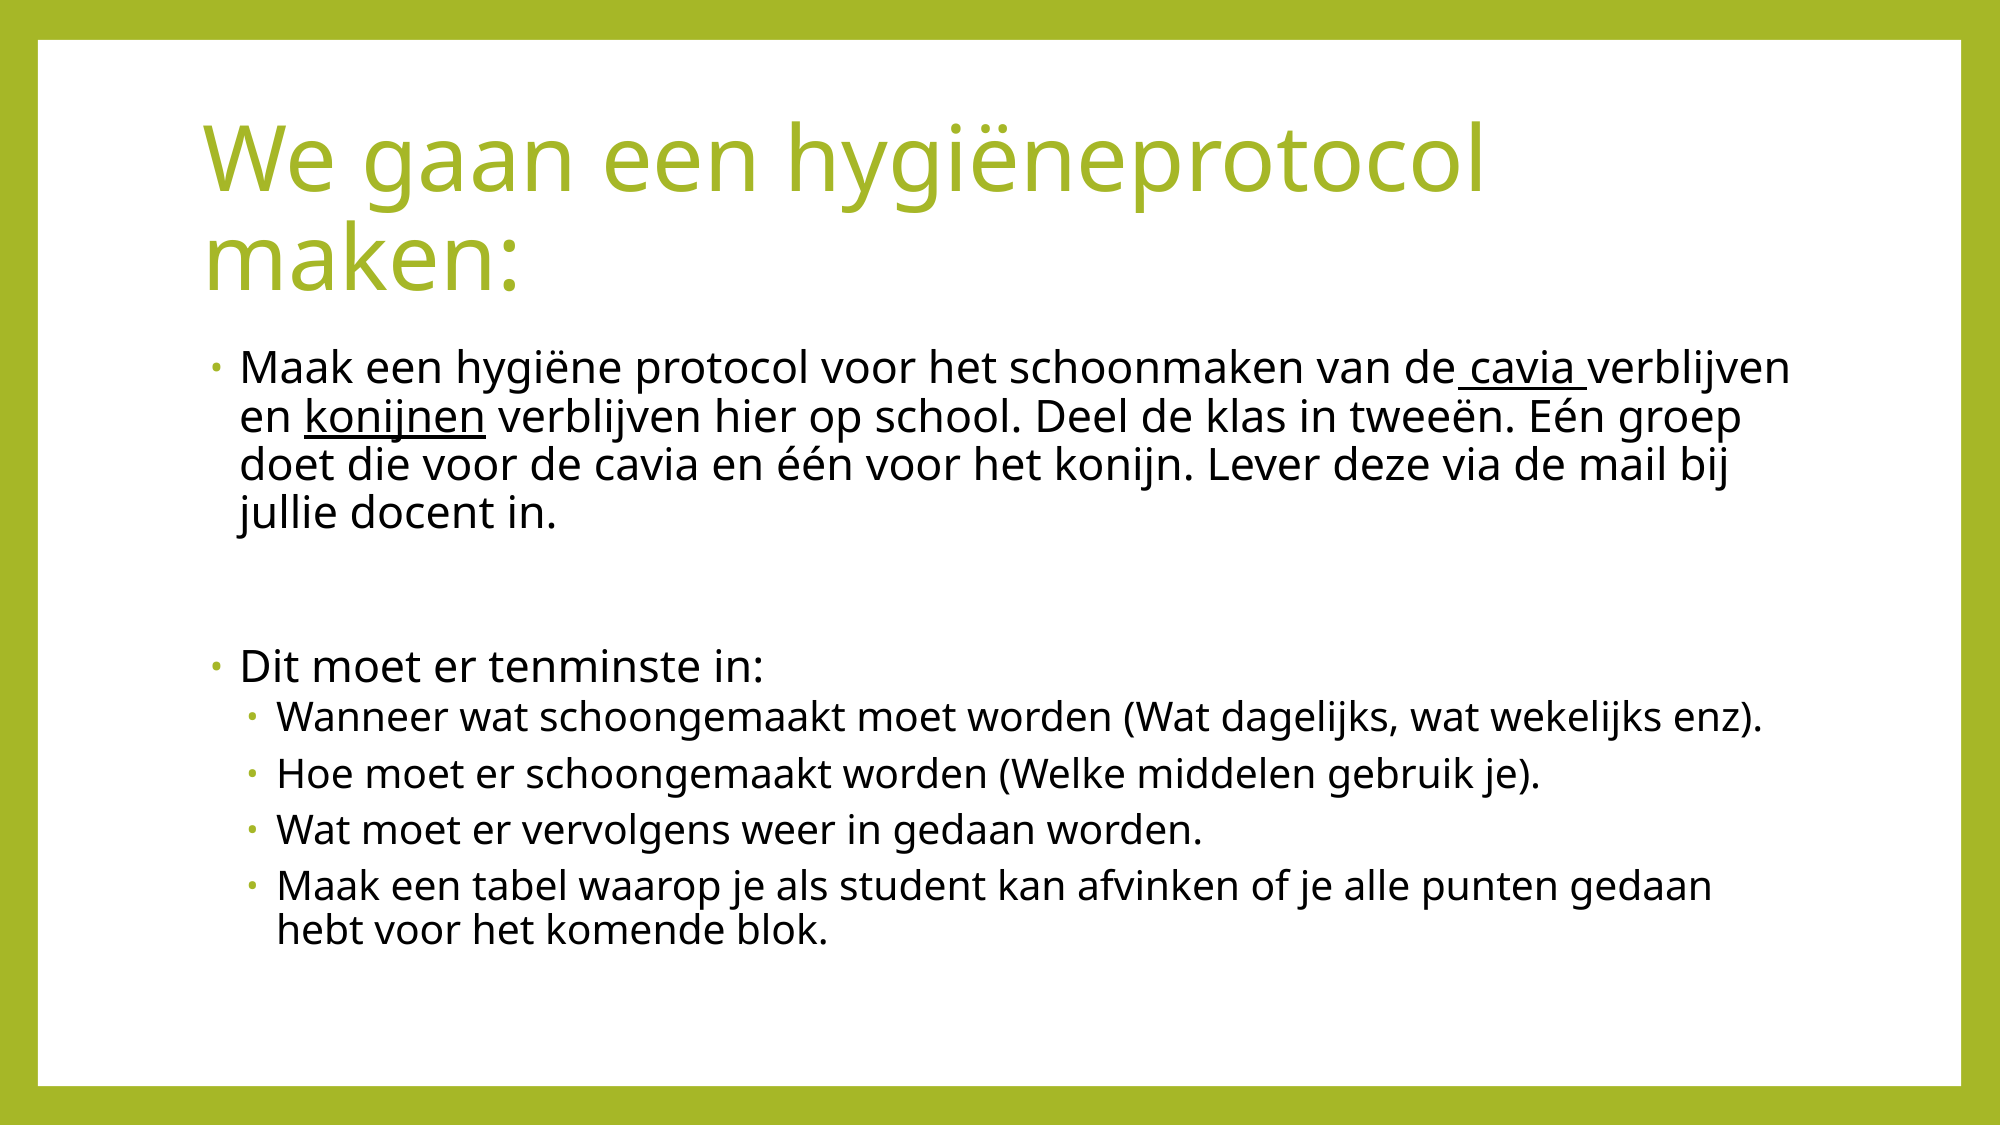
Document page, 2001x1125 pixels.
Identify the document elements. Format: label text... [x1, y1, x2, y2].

list Maak een hygiëne protocol voor het schoonmaken van de cavia verblijven en konijnen verblijven hier op school. Deel de klas in tweeën. Eén groep doet die voor de cavia en één voor het konijn. Lever deze via de mail bij jullie docent in. Dit moet er tenminste in: Wanneer wat schoongemaakt moet worden (Wat dagelijks, wat wekelijks enz). Hoe moet er schoongemaakt worden (Welke middelen gebruik je). Wat moet er vervolgens weer in gedaan worden. Maak een tabel waarop je als student kan afvinken of je alle punten gedaan hebt voor het komende blok. [187, 337, 1808, 1000]
title We gaan een hygiëneprotocol maken: [187, 99, 1808, 323]
